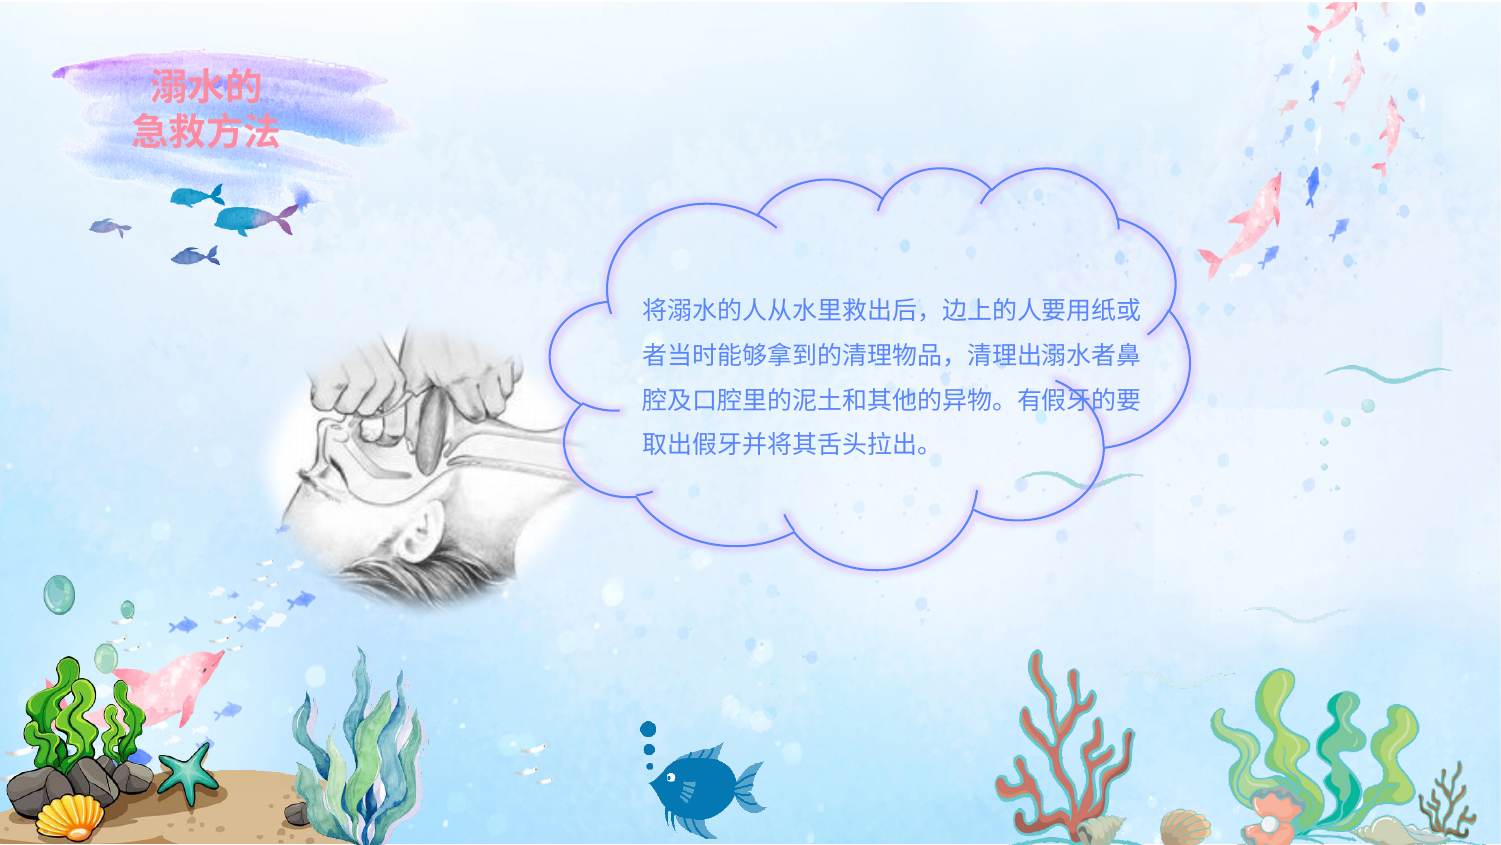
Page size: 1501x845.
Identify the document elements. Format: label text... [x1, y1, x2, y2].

text_box 将溺水的人从水里救出后，边上的人要用纸或者当时能够拿到的清理物品，清理出溺水者鼻腔及口腔里的泥土和其他的异物。有假牙的要取出假牙并将其舌头拉出。 [627, 272, 1163, 467]
text_box [571, 167, 1192, 572]
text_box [47, 48, 413, 380]
picture [0, 2, 1501, 845]
